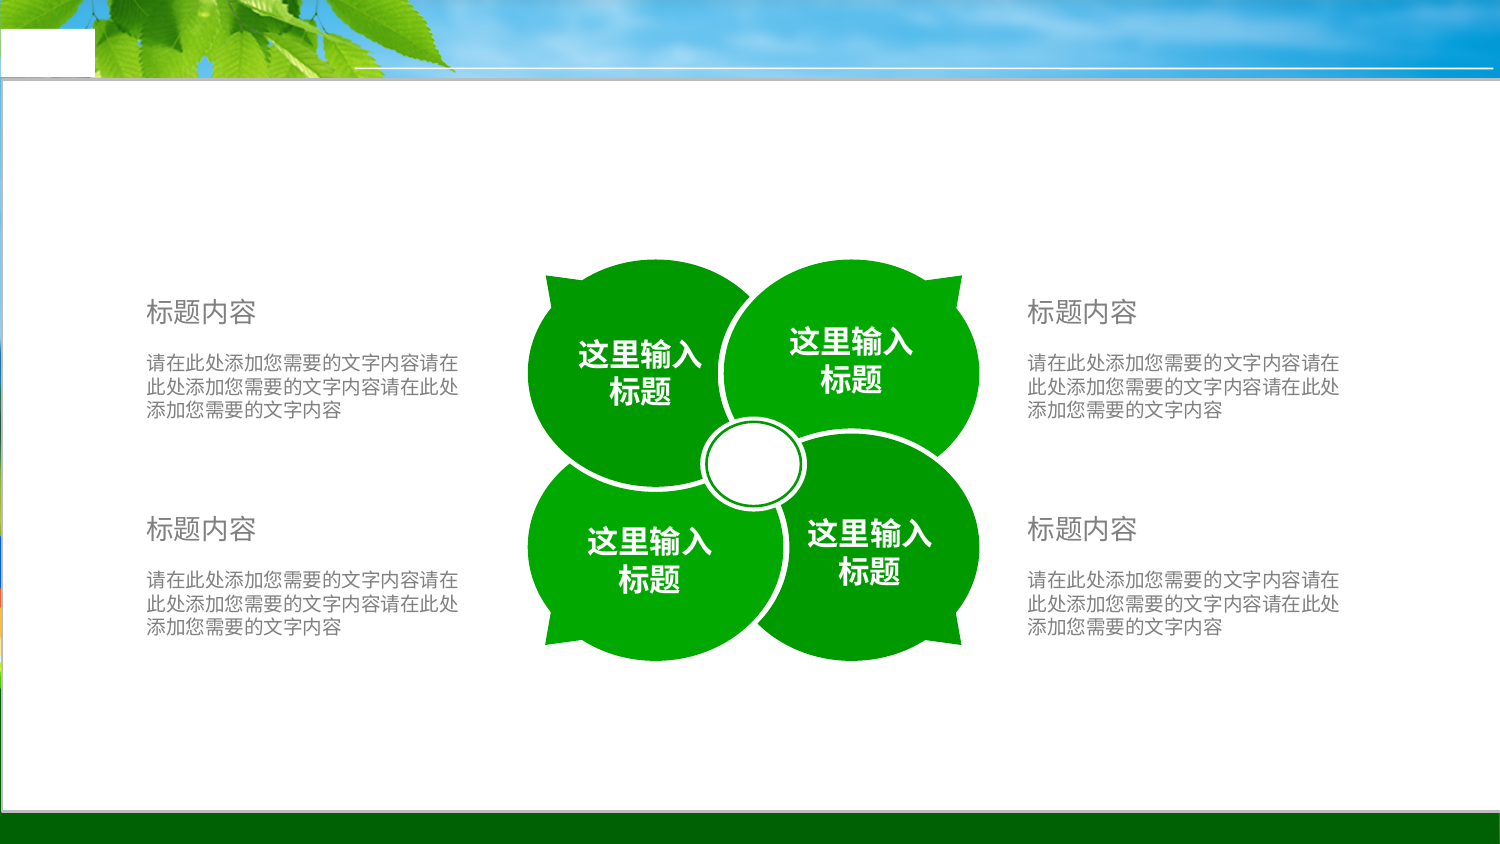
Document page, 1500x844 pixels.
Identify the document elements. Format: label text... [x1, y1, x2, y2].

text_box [527, 259, 980, 662]
text_box 标题内容 请在此处添加您需要的文字内容请在此处添加您需要的文字内容请在此处添加您需要的文字内容 [1027, 511, 1354, 639]
picture [0, 0, 1500, 844]
text_box 标题内容 请在此处添加您需要的文字内容请在此处添加您需要的文字内容请在此处添加您需要的文字内容 [1027, 294, 1354, 422]
text_box 标题内容 请在此处添加您需要的文字内容请在此处添加您需要的文字内容请在此处添加您需要的文字内容 [146, 294, 473, 422]
text_box 标题内容 请在此处添加您需要的文字内容请在此处添加您需要的文字内容请在此处添加您需要的文字内容 [146, 511, 473, 639]
